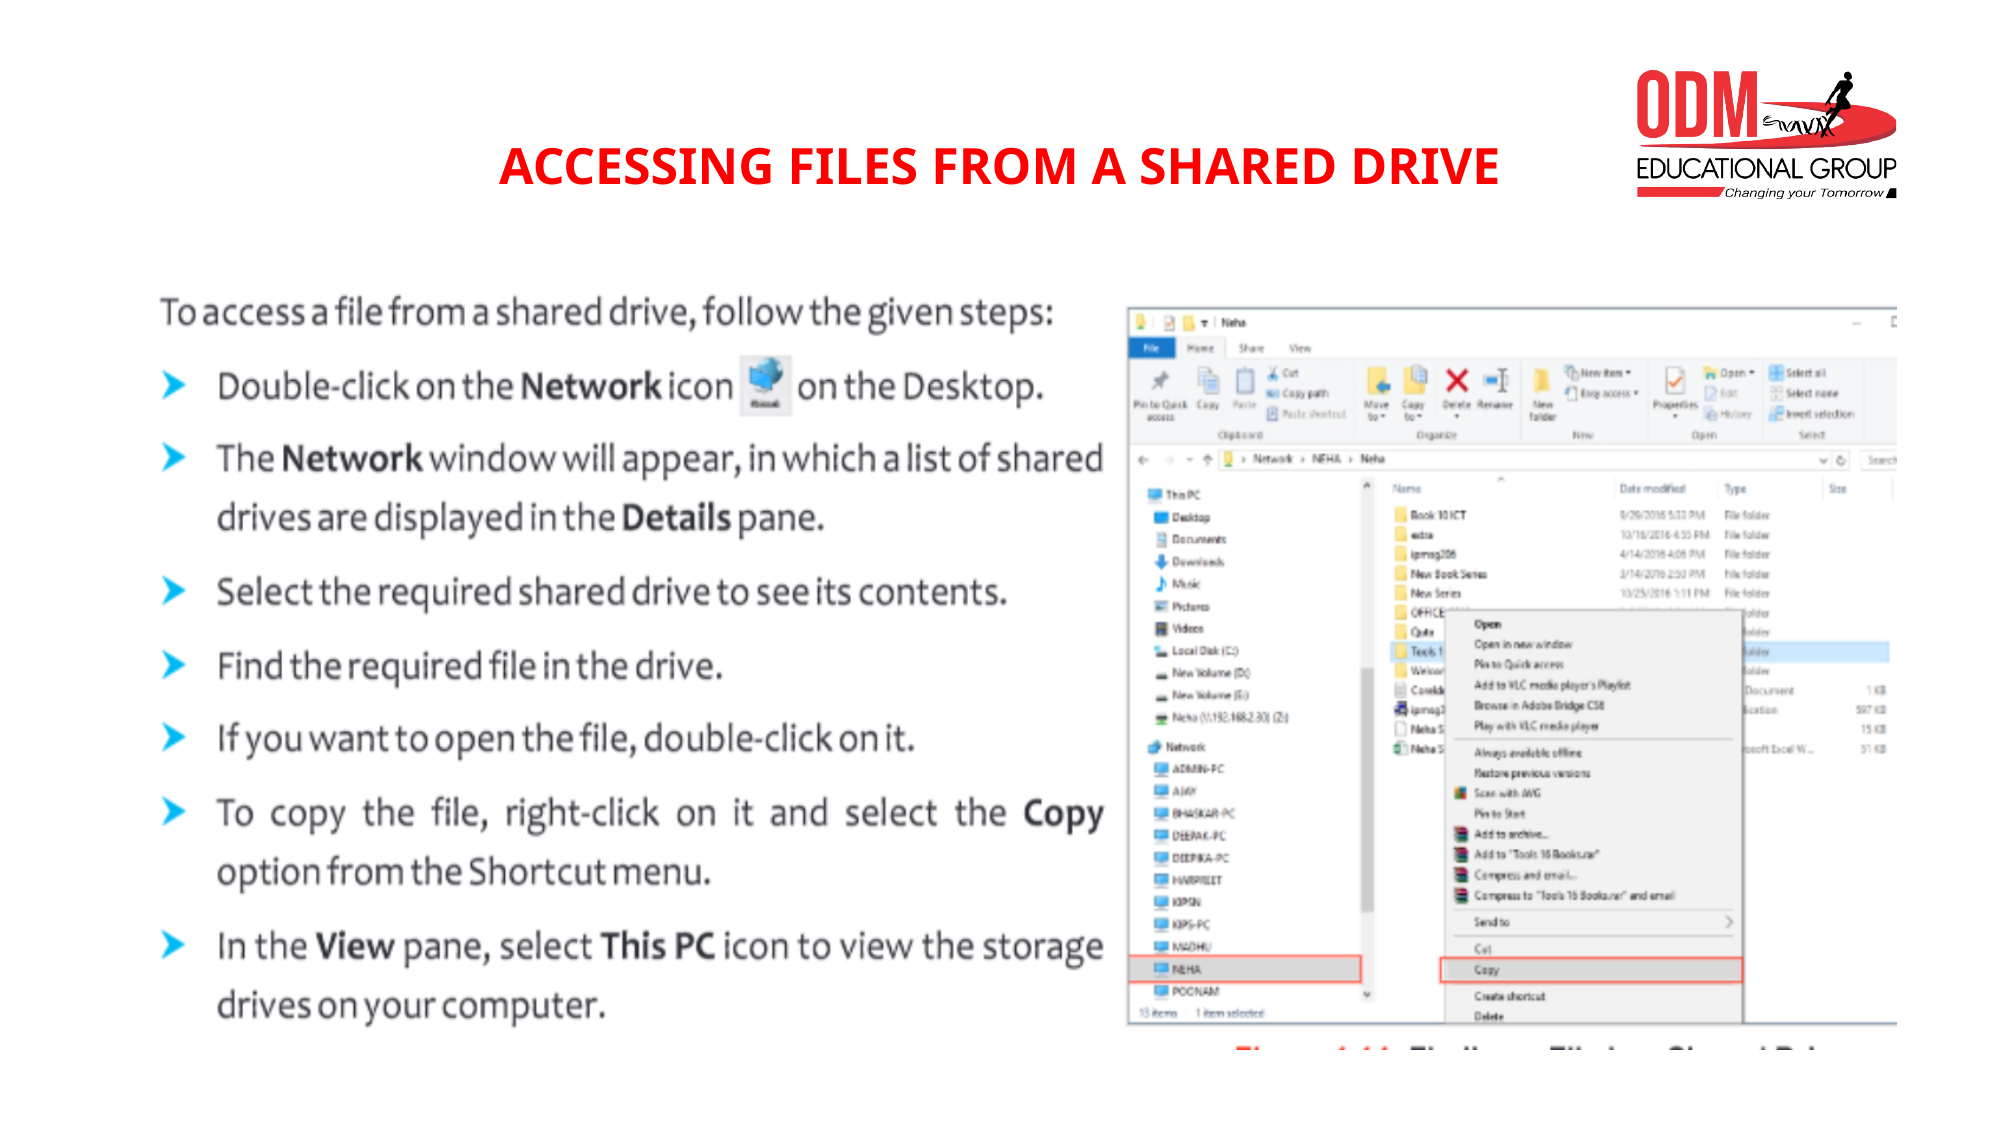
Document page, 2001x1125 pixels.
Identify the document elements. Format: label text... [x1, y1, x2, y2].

title ACCESSING FILES FROM A SHARED DRIVE [137, 59, 617, 263]
title ACCESSING FILES FROM A SHARED DRIVE [1404, 59, 1863, 263]
picture [128, 0, 1896, 1125]
text_box [1637, 70, 1897, 199]
